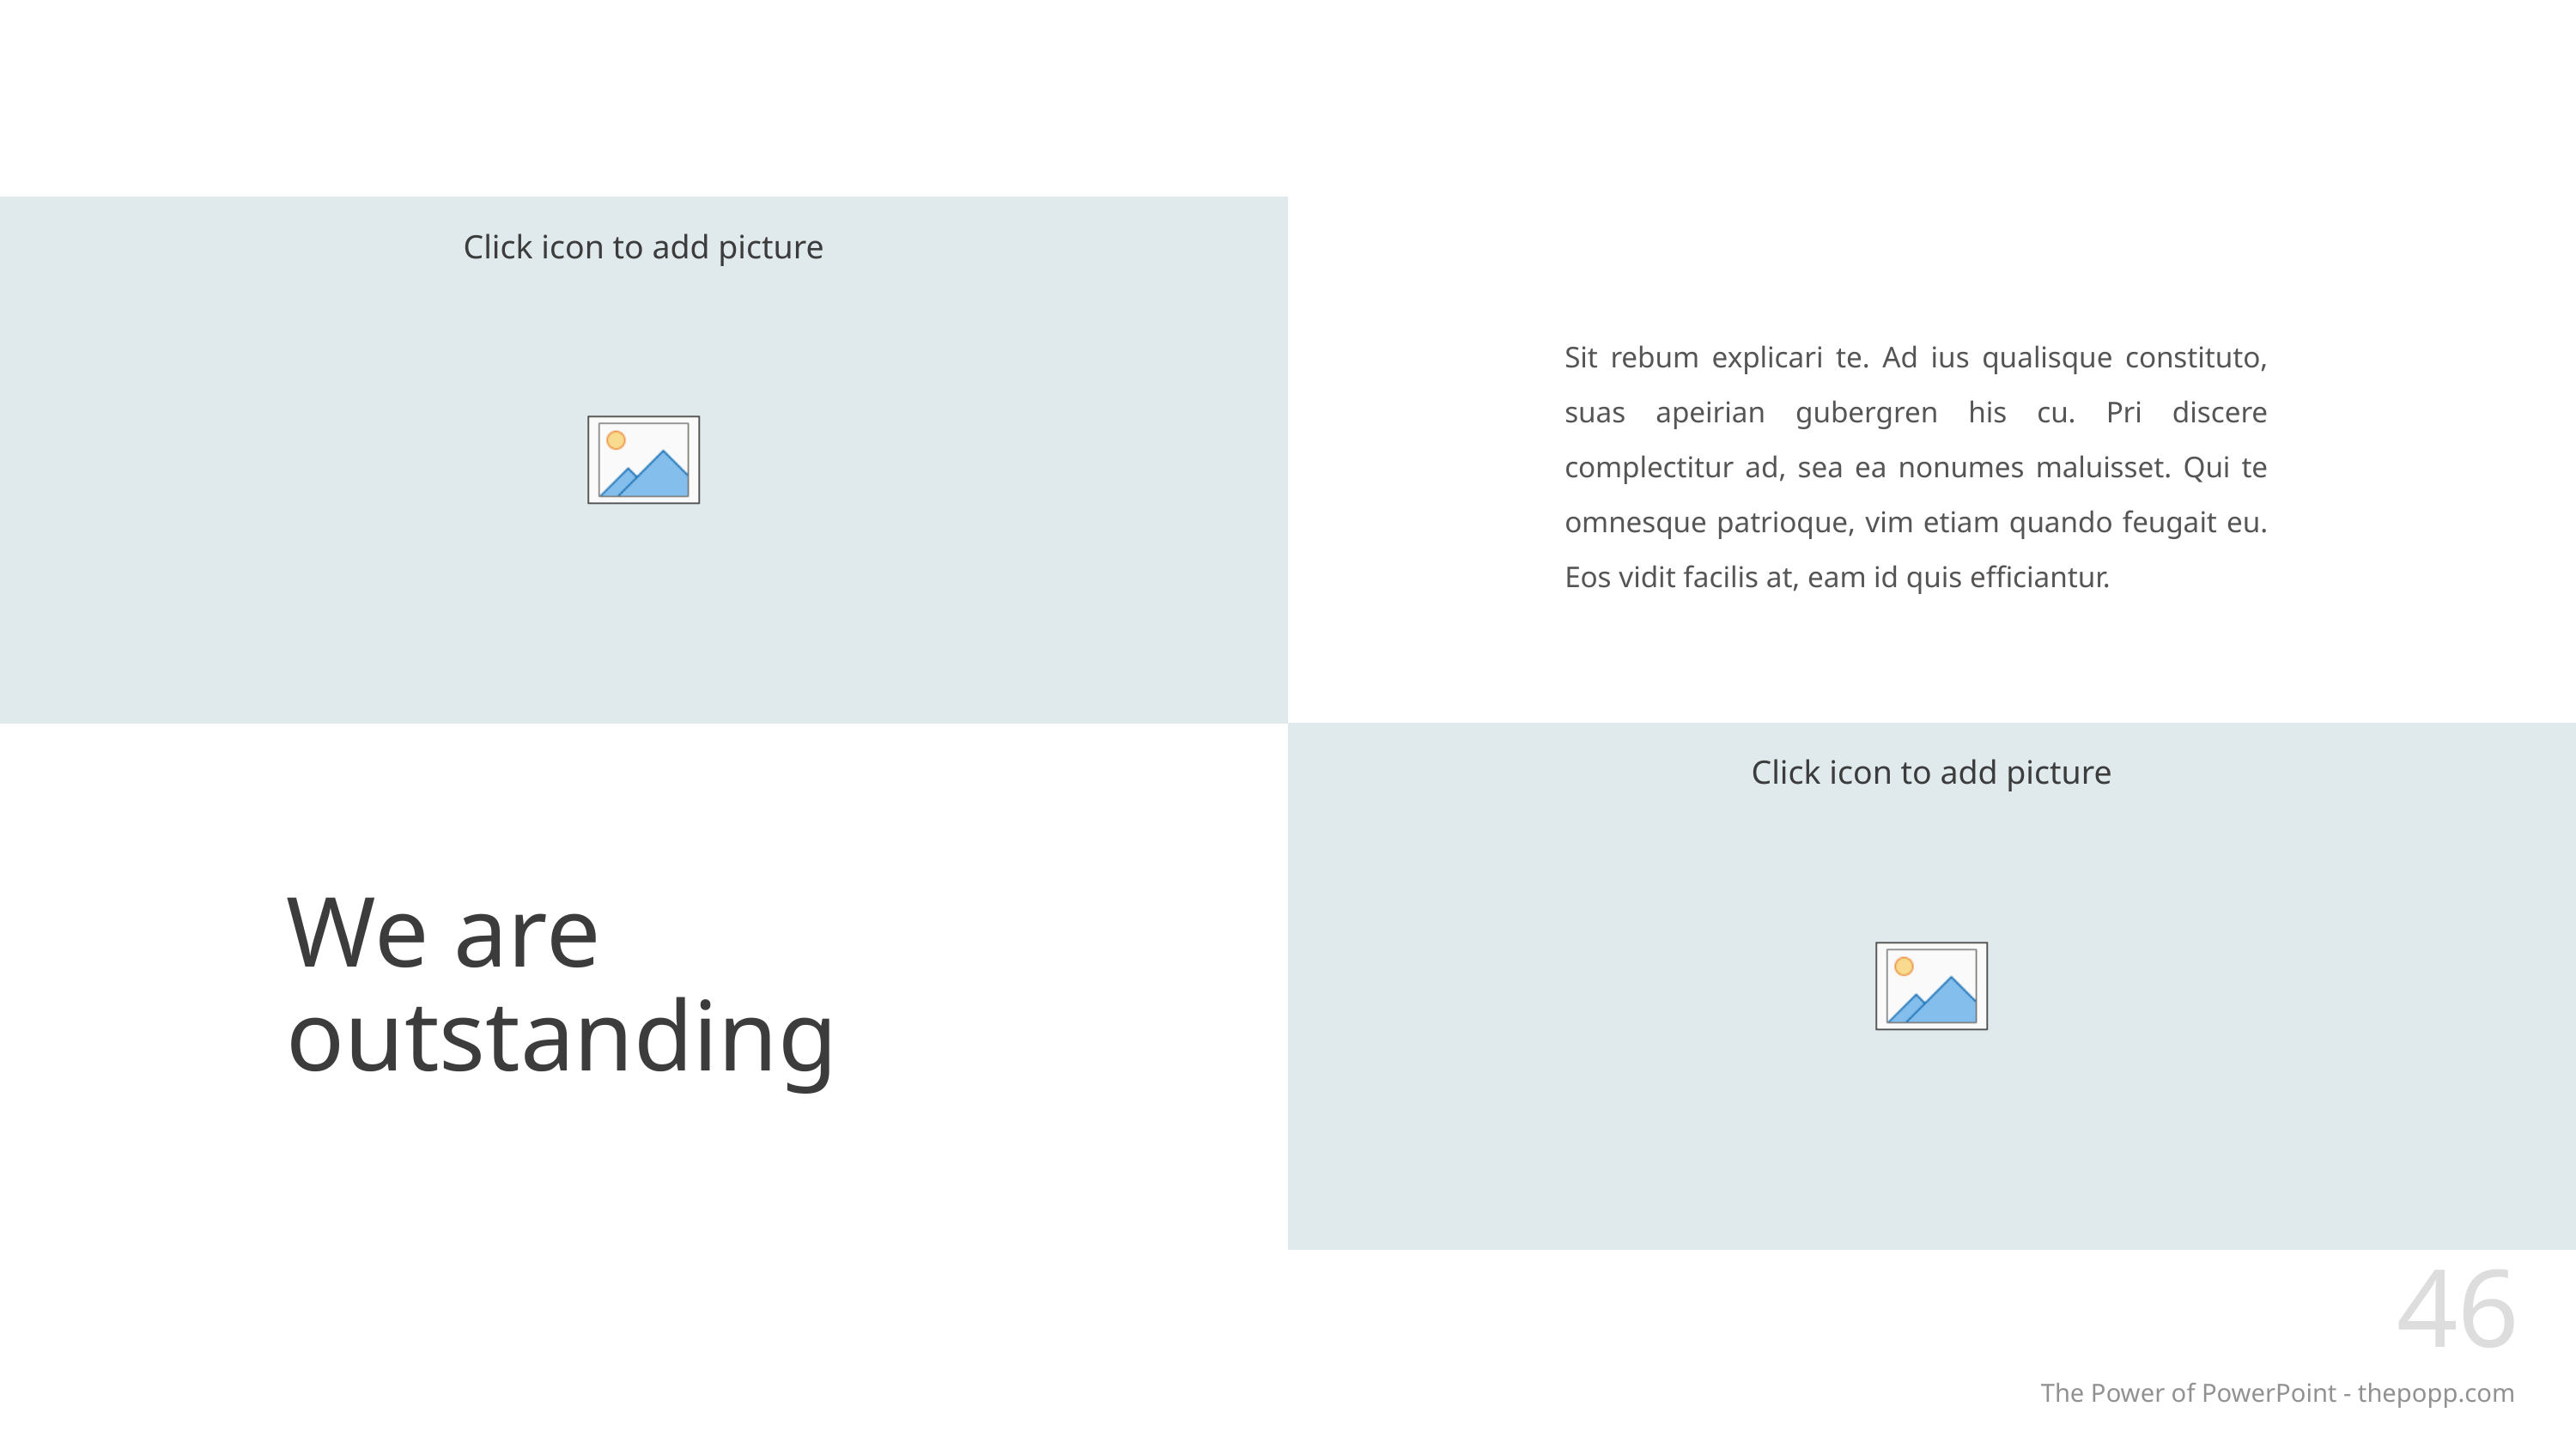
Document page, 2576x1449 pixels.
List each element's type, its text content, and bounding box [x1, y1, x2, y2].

footer The Power of PowerPoint - thepopp.com [1573, 1354, 2529, 1432]
title We are outstanding [273, 782, 1003, 1194]
list Sit rebum explicari te. Ad ius qualisque constituto, suas apeirian gubergren his cu. Pri discere complectitur ad, sea ea nonumes maluisset. Qui te omnesque patrioque, vim etiam quando feugait eu. Eos vidit facilis at, eam id quis efficiantur. [1552, 298, 2282, 615]
slide_number 46 [2150, 1251, 2532, 1393]
picture [0, 197, 2576, 1251]
